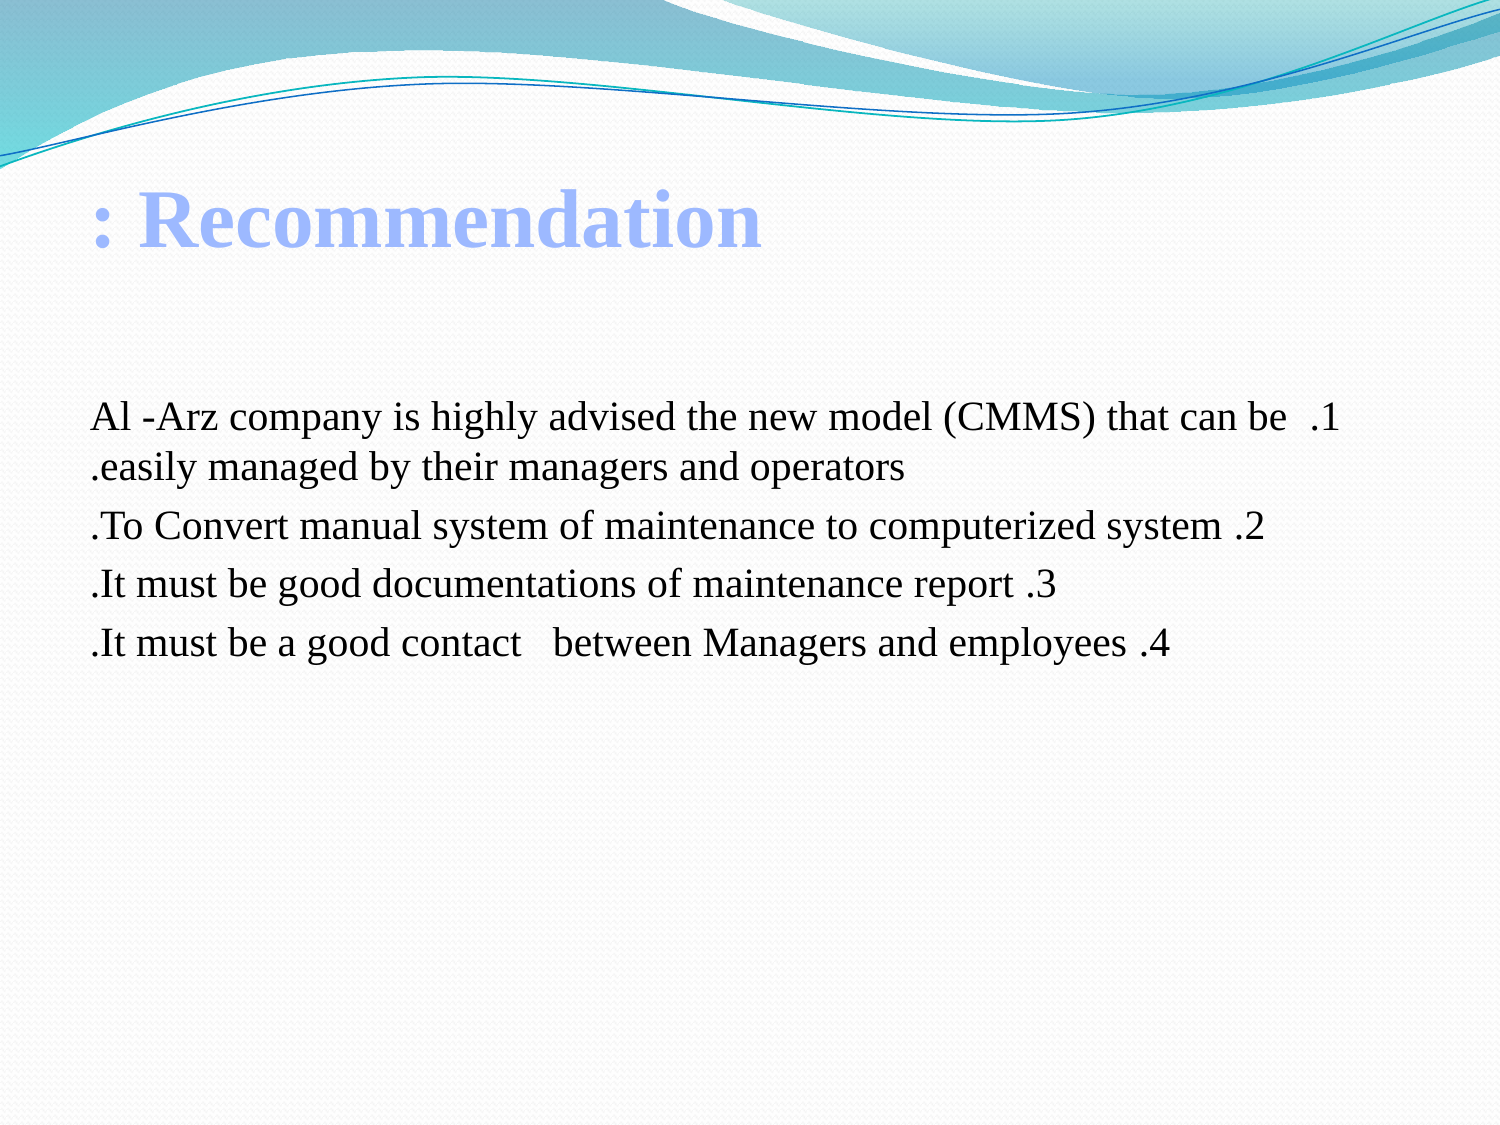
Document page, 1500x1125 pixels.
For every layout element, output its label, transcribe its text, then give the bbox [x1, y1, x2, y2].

list Recommendation : 1. Al -Arz company is highly advised the new model (CMMS) that can be easily managed by their managers and operators. 2. To Convert manual system of maintenance to computerized system. 3. It must be good documentations of maintenance report. 4. It must be a good contact between Managers and employees. [75, 75, 1425, 1038]
